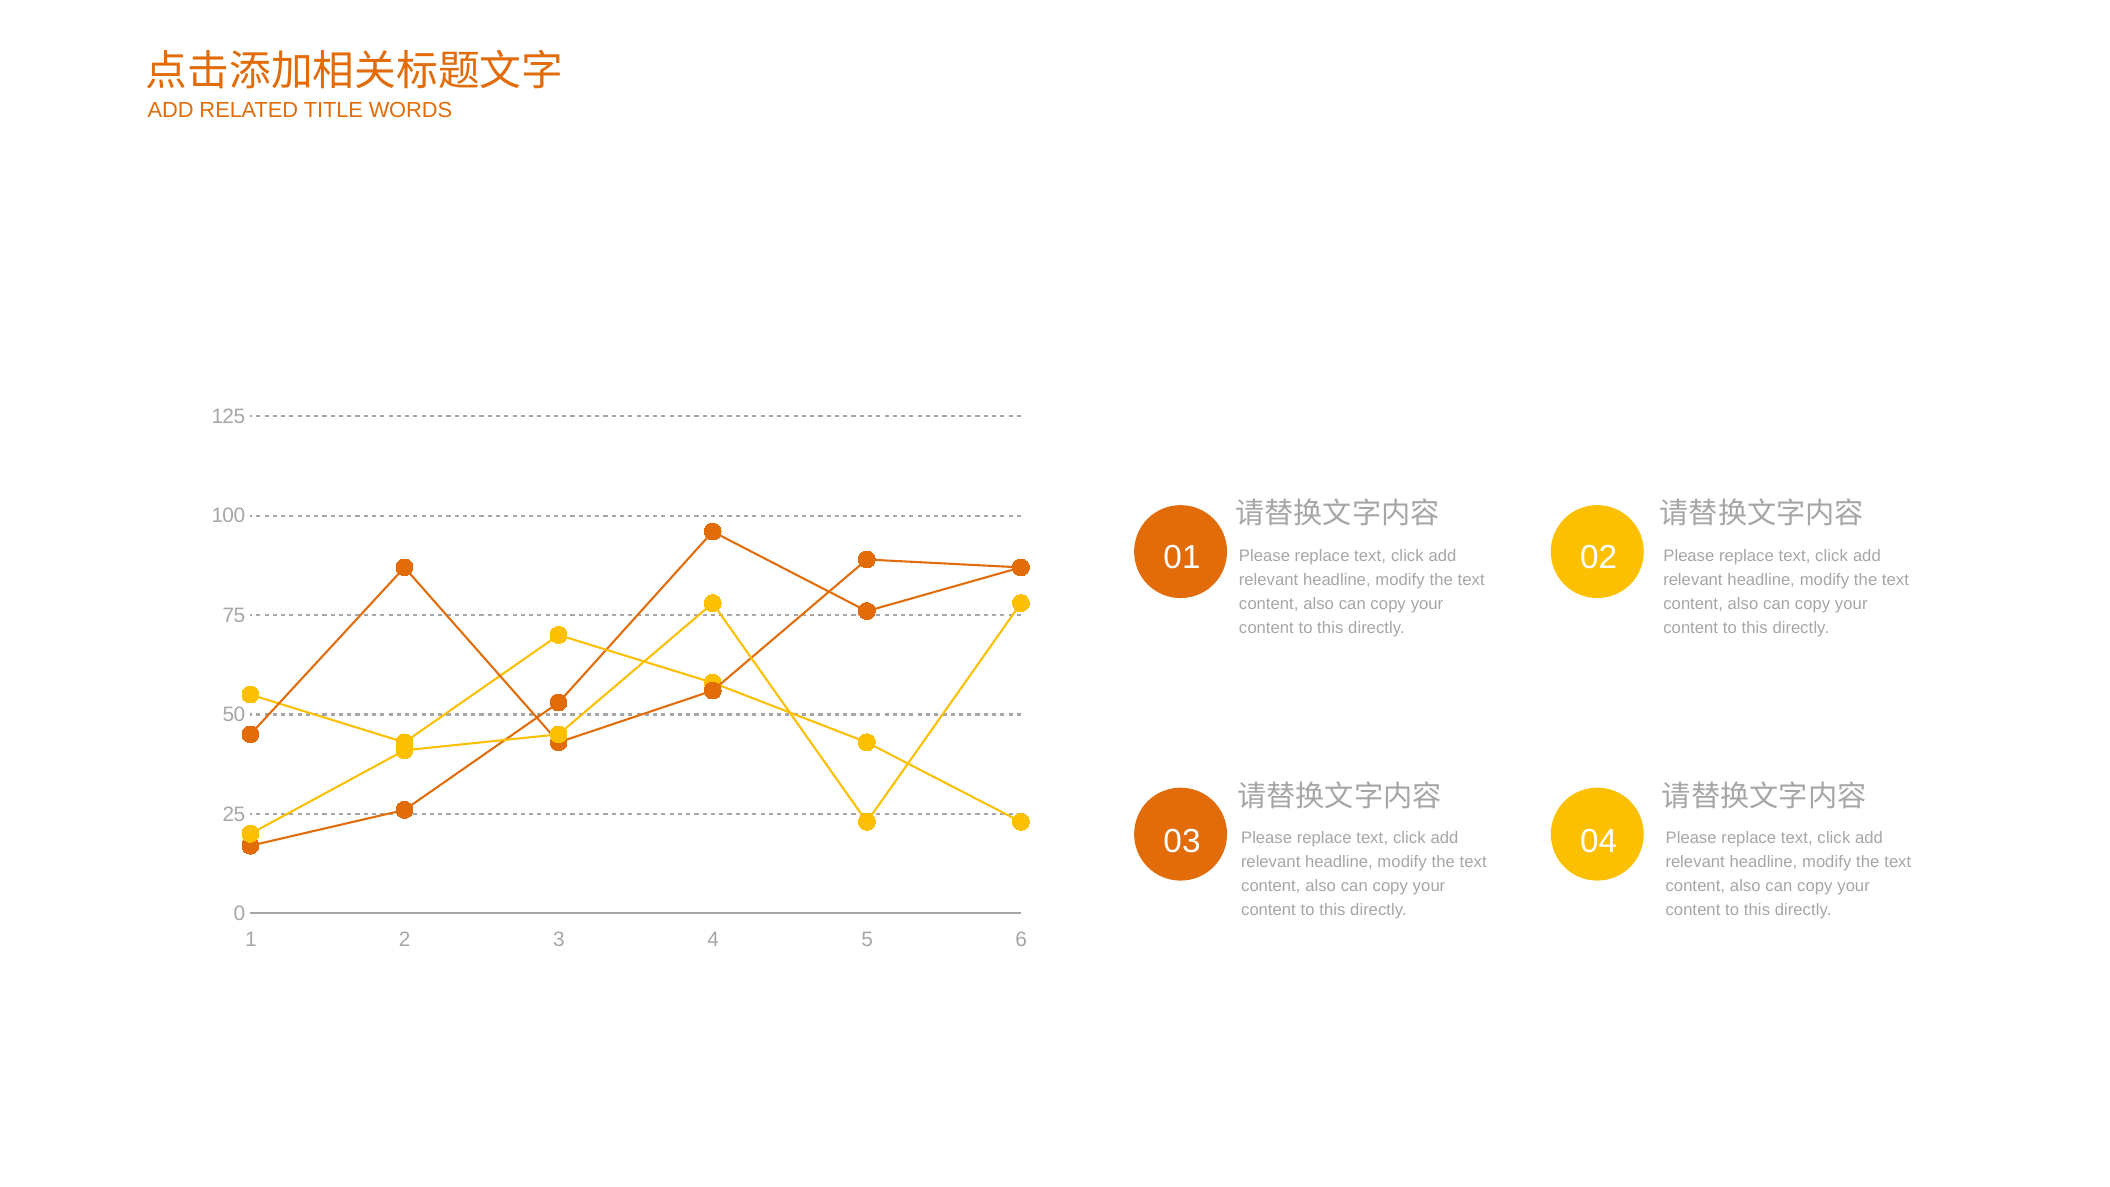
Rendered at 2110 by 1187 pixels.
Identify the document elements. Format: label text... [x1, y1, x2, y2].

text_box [1550, 770, 1915, 919]
text_box ADD RELATED TITLE WORDS [147, 96, 453, 123]
chart [189, 384, 1040, 967]
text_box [1134, 770, 1490, 919]
text_box 点击添加相关标题文字 [145, 43, 564, 95]
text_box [1550, 487, 1912, 636]
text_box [1134, 487, 1488, 636]
